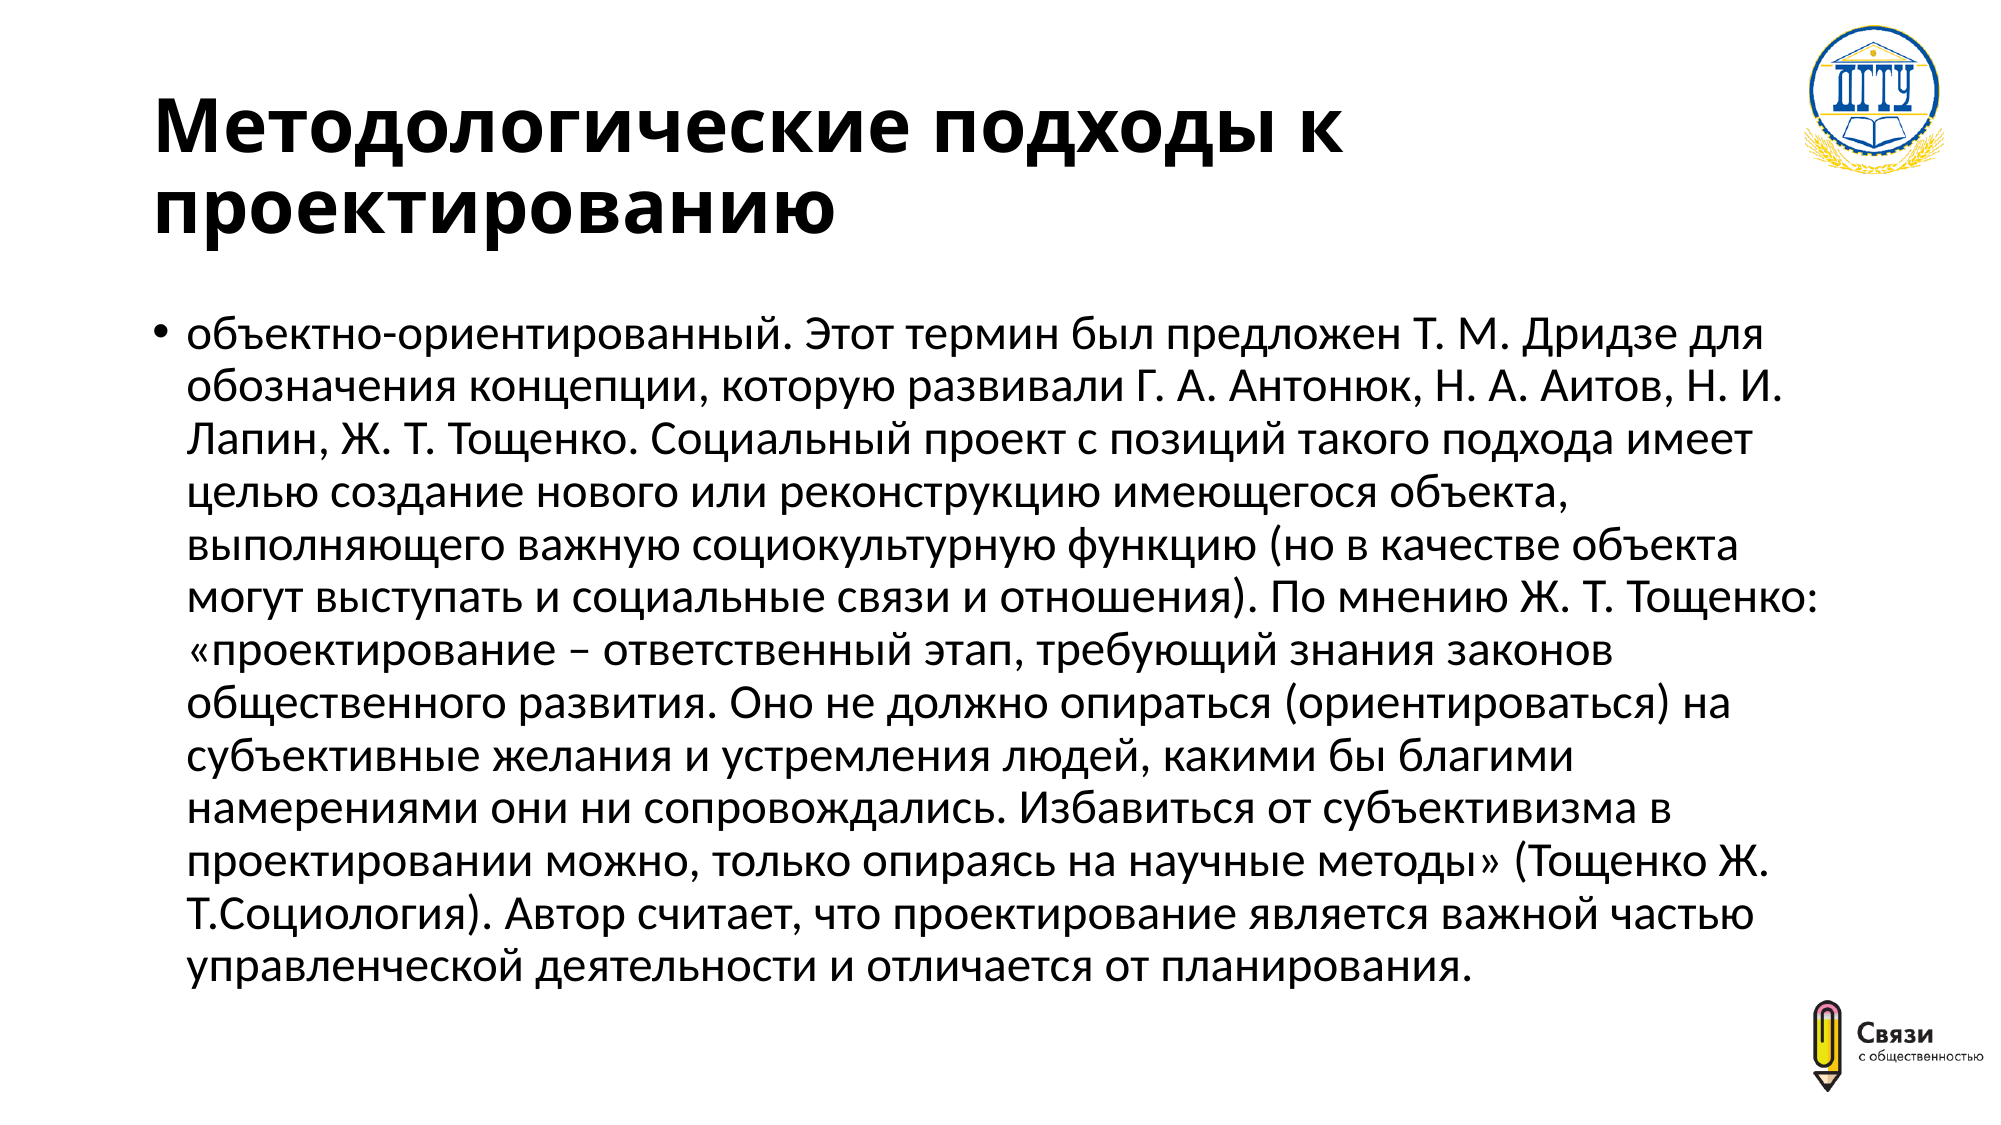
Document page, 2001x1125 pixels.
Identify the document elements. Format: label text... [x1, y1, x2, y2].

picture [1804, 25, 1944, 174]
title Методологические подходы к проектированию [137, 59, 1863, 278]
list объектно-ориентированный. Этот термин был предложен Т. М. Дридзе для обозначения концепции, которую развивали Г. А. Антонюк, Н. А. Аитов, Н. И. Лапин, Ж. Т. Тощенко. Социальный проект с позиций такого подхода имеет целью создание нового или реконструкцию имеющегося объекта, выполняющего важную социокультурную функцию (но в качестве объекта могут выступать и социальные связи и отношения). По мнению Ж. Т. Тощенко: «проектирование – ответственный этап, требующий знания законов общественного развития. Оно не должно опираться (ориентироваться) на субъективные желания и устремления людей, какими бы благими намерениями они ни сопровождались. Избавиться от субъективизма в проектировании можно, только опираясь на научные методы» (Тощенко Ж. Т.Социология). Автор считает, что проектирование является важной частью управленческой деятельности и отличается от планирования. [137, 299, 1863, 1014]
picture [1813, 1000, 1988, 1092]
